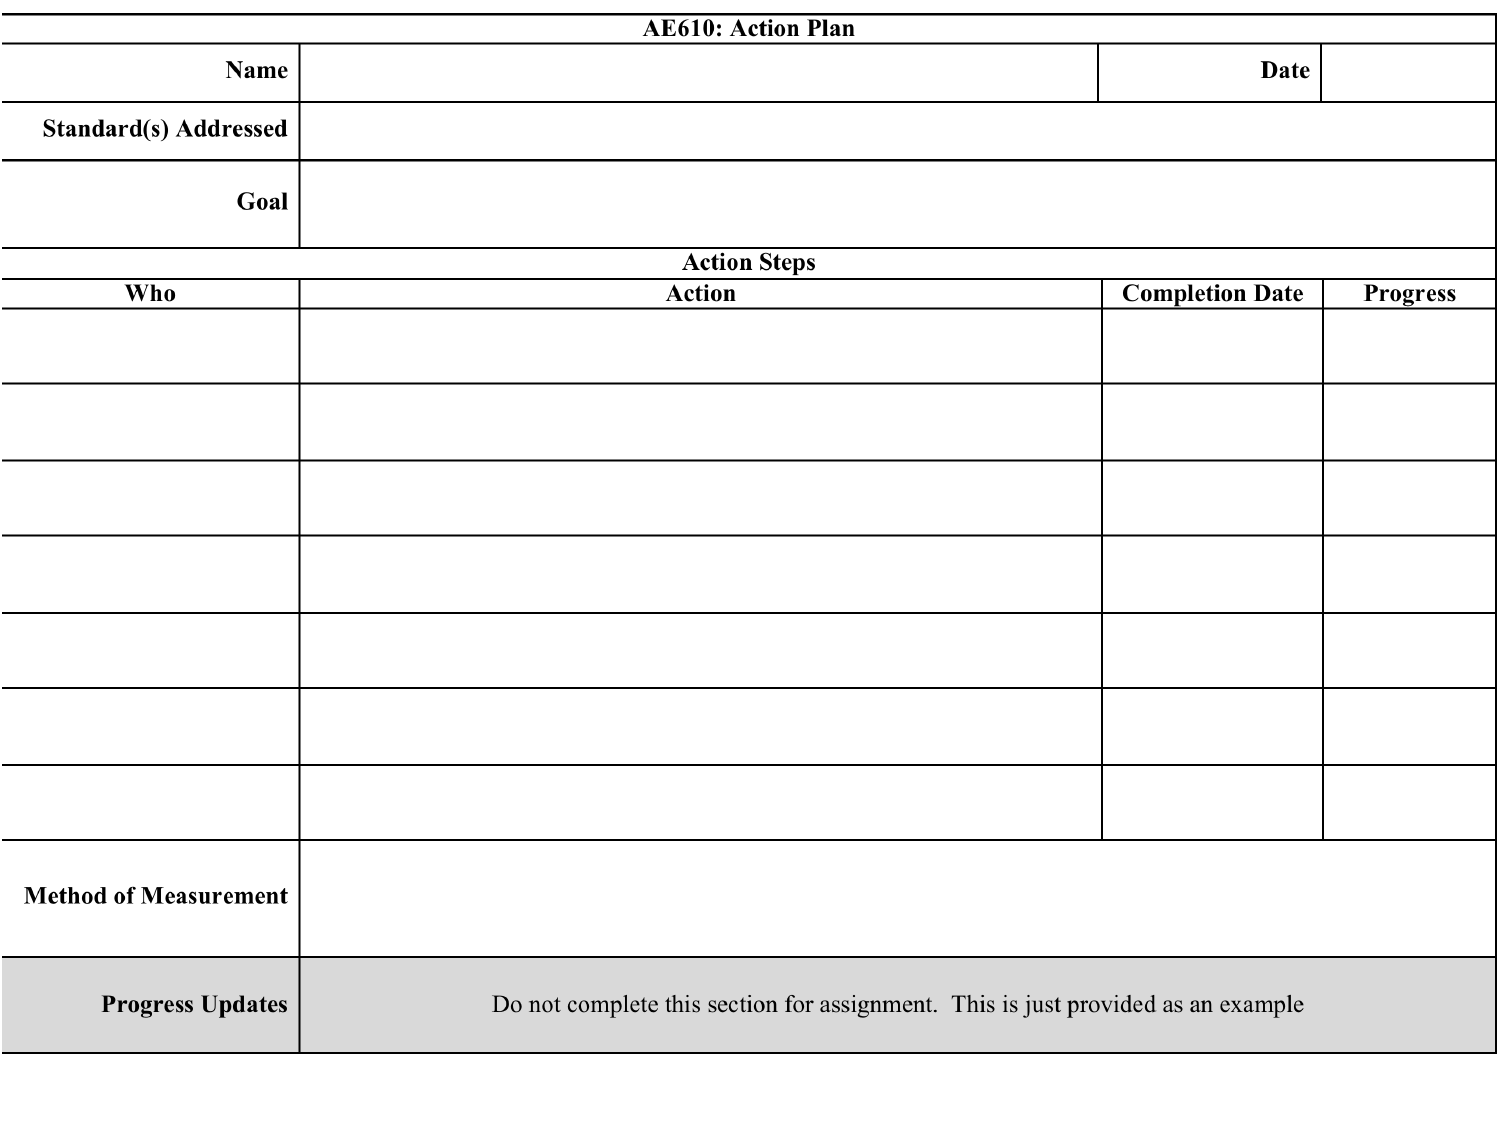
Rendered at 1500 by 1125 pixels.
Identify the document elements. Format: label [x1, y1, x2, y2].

text_box [1, 12, 1499, 1112]
